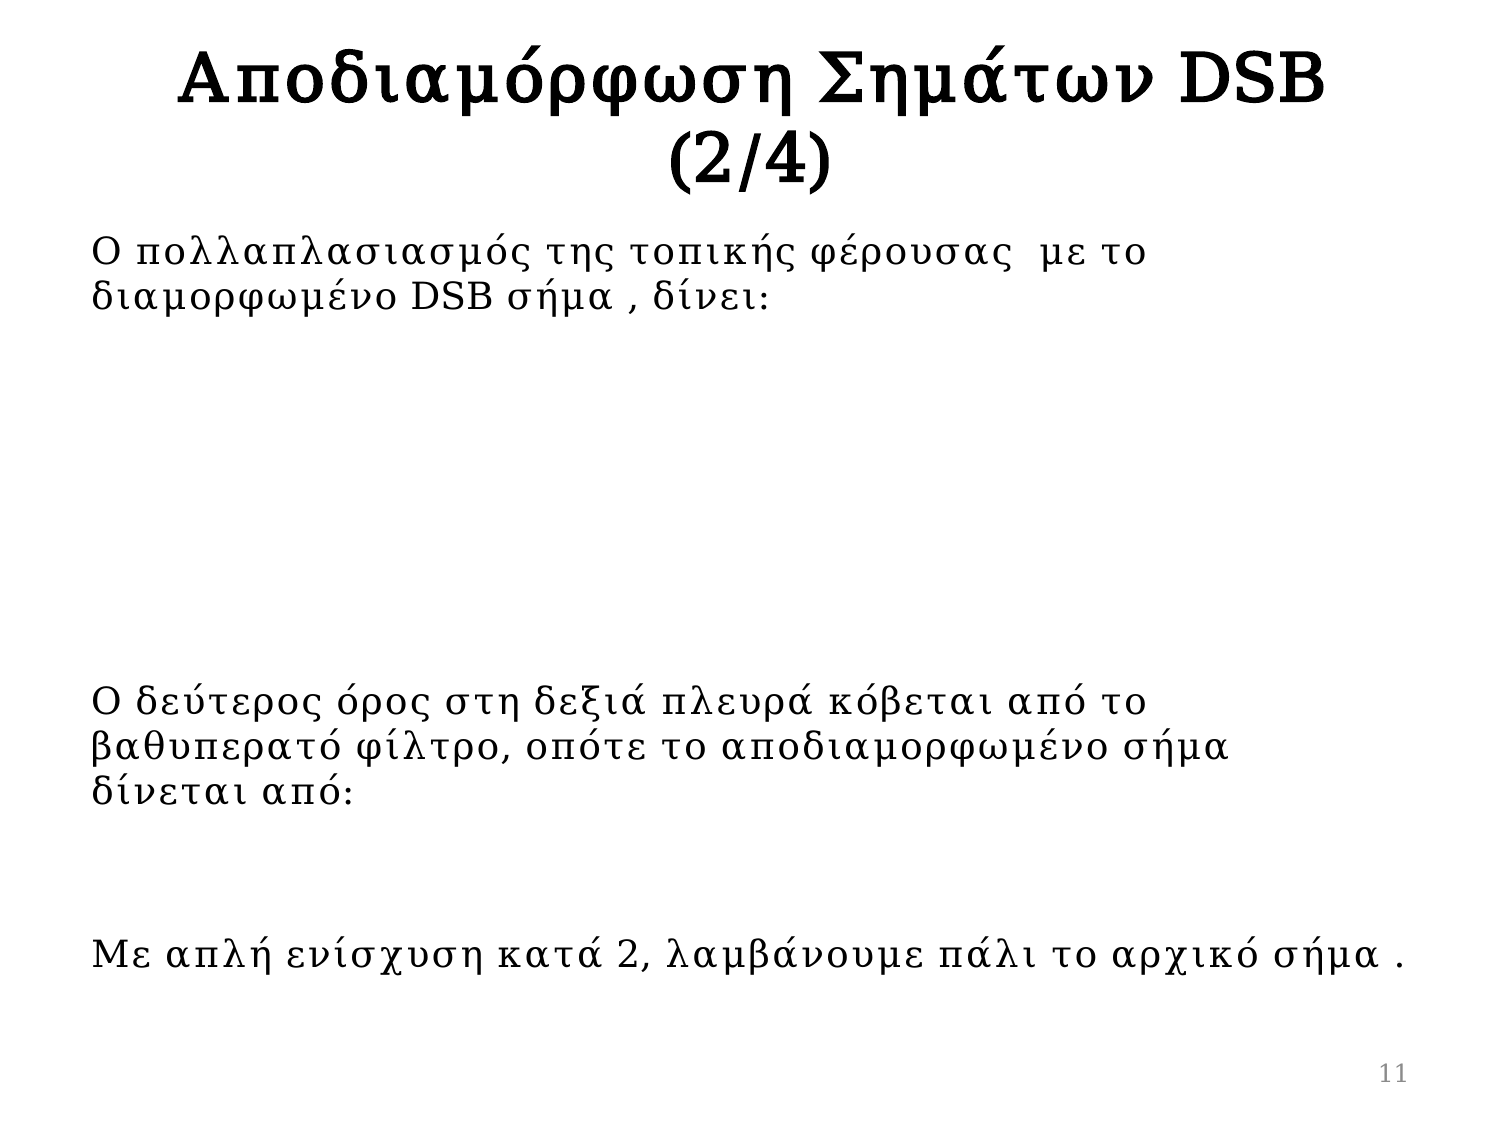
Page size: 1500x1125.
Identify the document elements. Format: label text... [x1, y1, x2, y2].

title Αποδιαμόρφωση Σημάτων DSB (2/4) [75, 20, 1425, 209]
slide_number 11 [1222, 1042, 1425, 1103]
